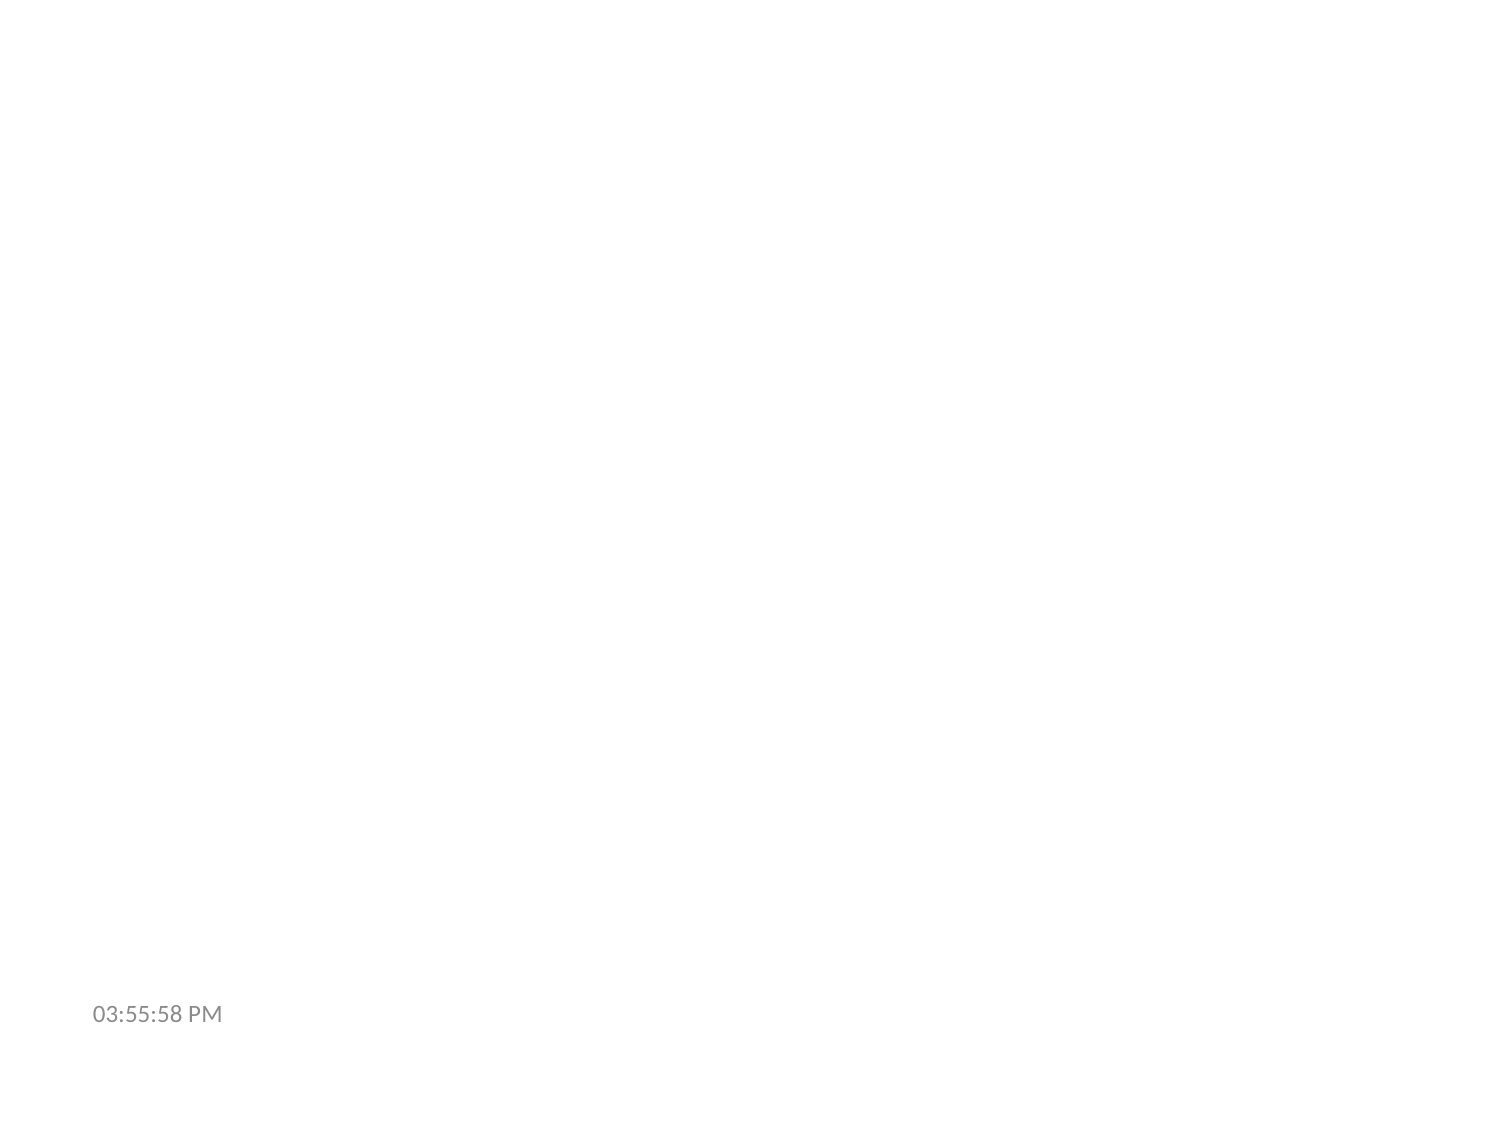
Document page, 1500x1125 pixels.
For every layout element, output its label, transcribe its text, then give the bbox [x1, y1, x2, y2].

text_box 3:35:09 PM [77, 982, 428, 1043]
